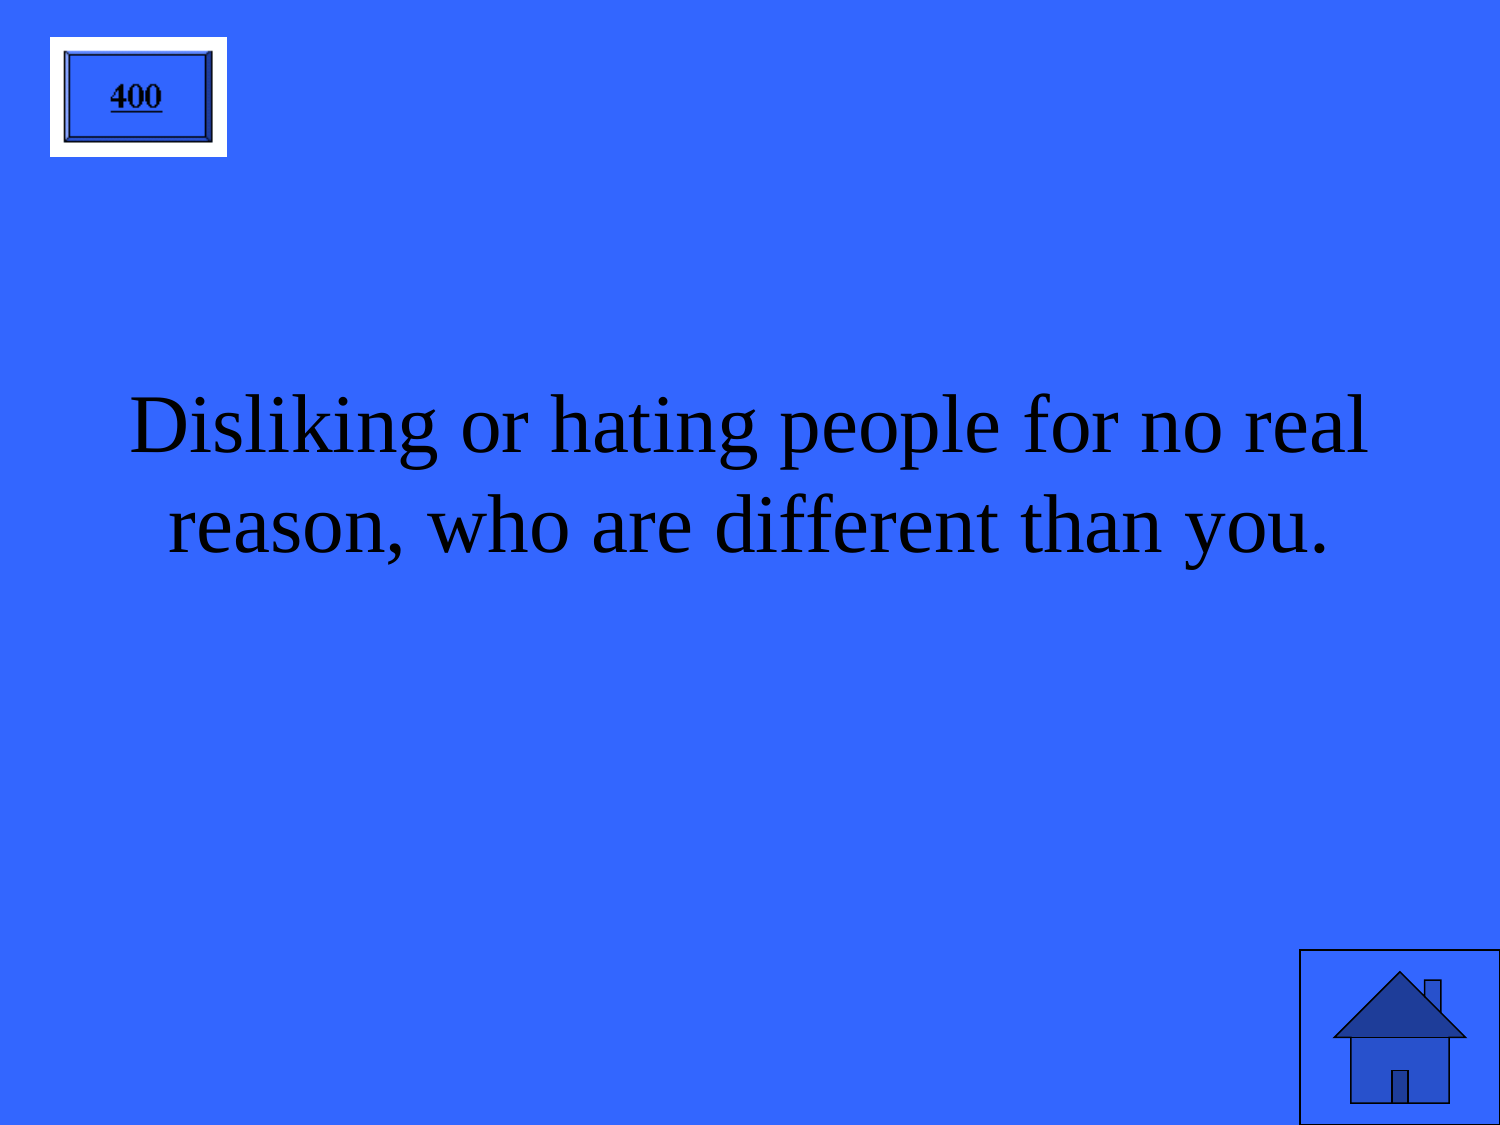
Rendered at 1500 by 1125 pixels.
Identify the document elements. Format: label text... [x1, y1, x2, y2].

text_box [1299, 950, 1500, 1125]
title Disliking or hating people for no real reason, who are different than you. [112, 375, 1388, 563]
picture [49, 37, 227, 157]
